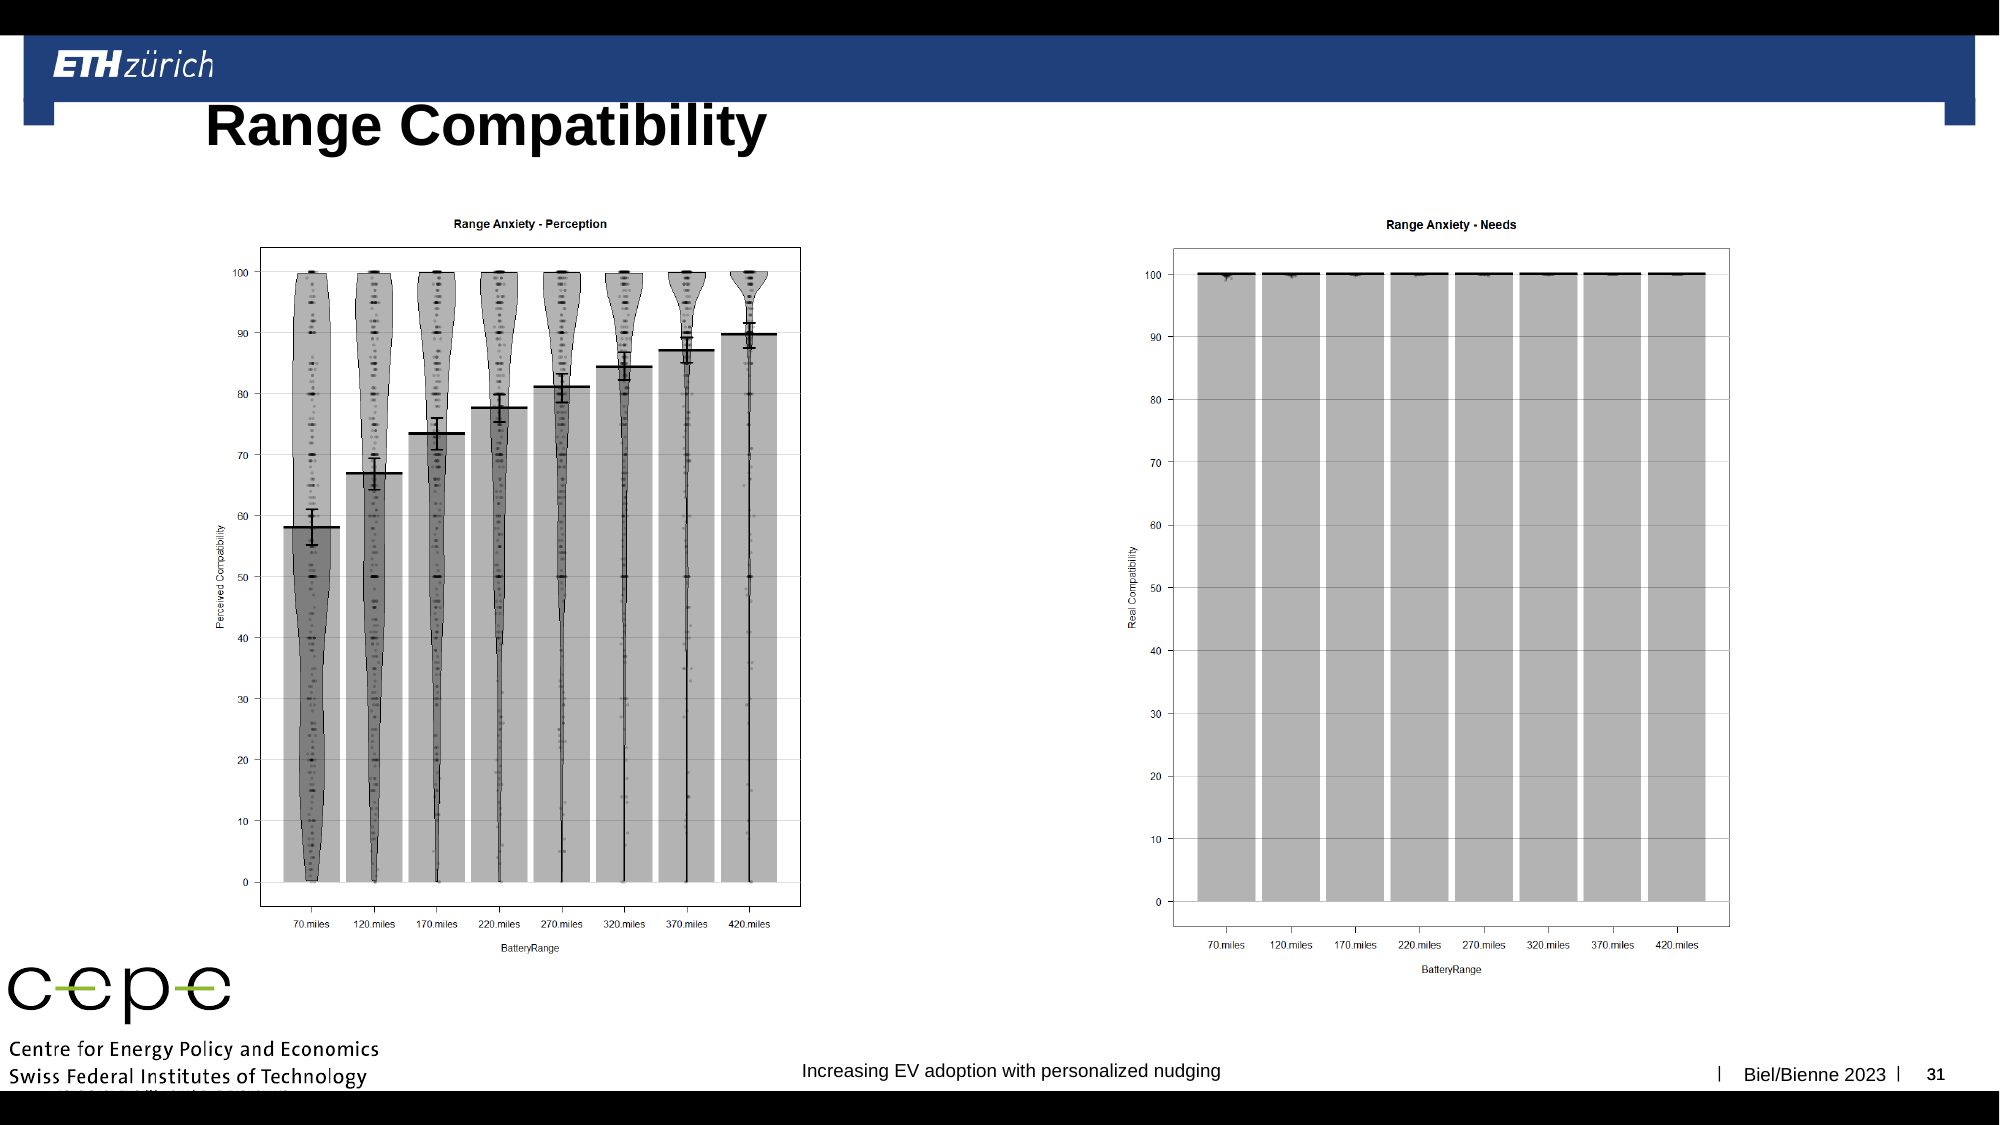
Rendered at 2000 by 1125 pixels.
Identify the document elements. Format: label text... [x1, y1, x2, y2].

picture [1124, 198, 1755, 988]
text_box Increasing EV adoption with personalized nudging [787, 1051, 1709, 1125]
title Range Compatibility [190, 45, 2000, 200]
picture [6, 198, 825, 1091]
slide_number 31 [1906, 1034, 1966, 1112]
text_box Biel/Bienne 2023 [1728, 1054, 1906, 1125]
